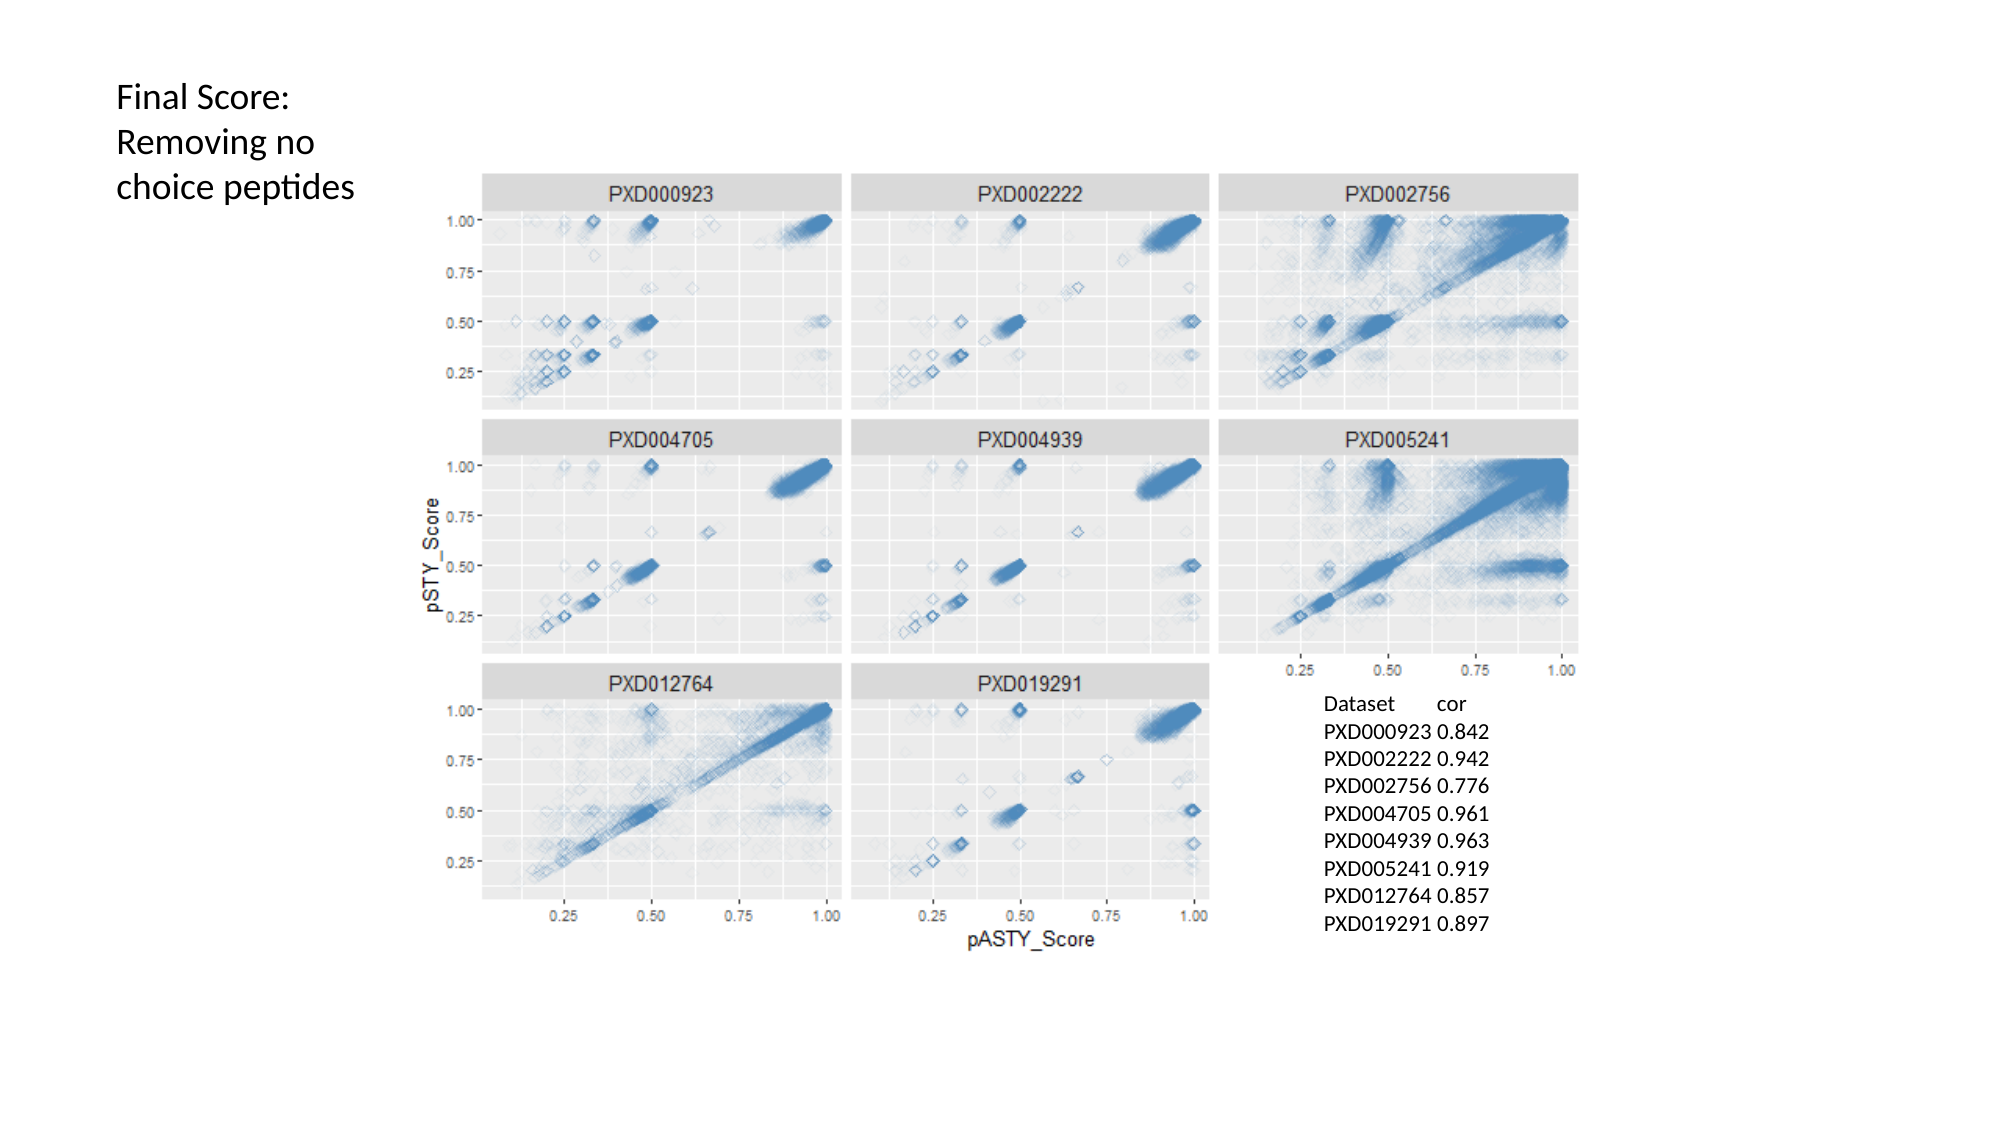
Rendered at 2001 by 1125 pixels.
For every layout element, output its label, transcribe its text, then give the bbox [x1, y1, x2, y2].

text_box Final Score: Removing no choice peptides [101, 64, 425, 214]
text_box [412, 166, 1588, 959]
